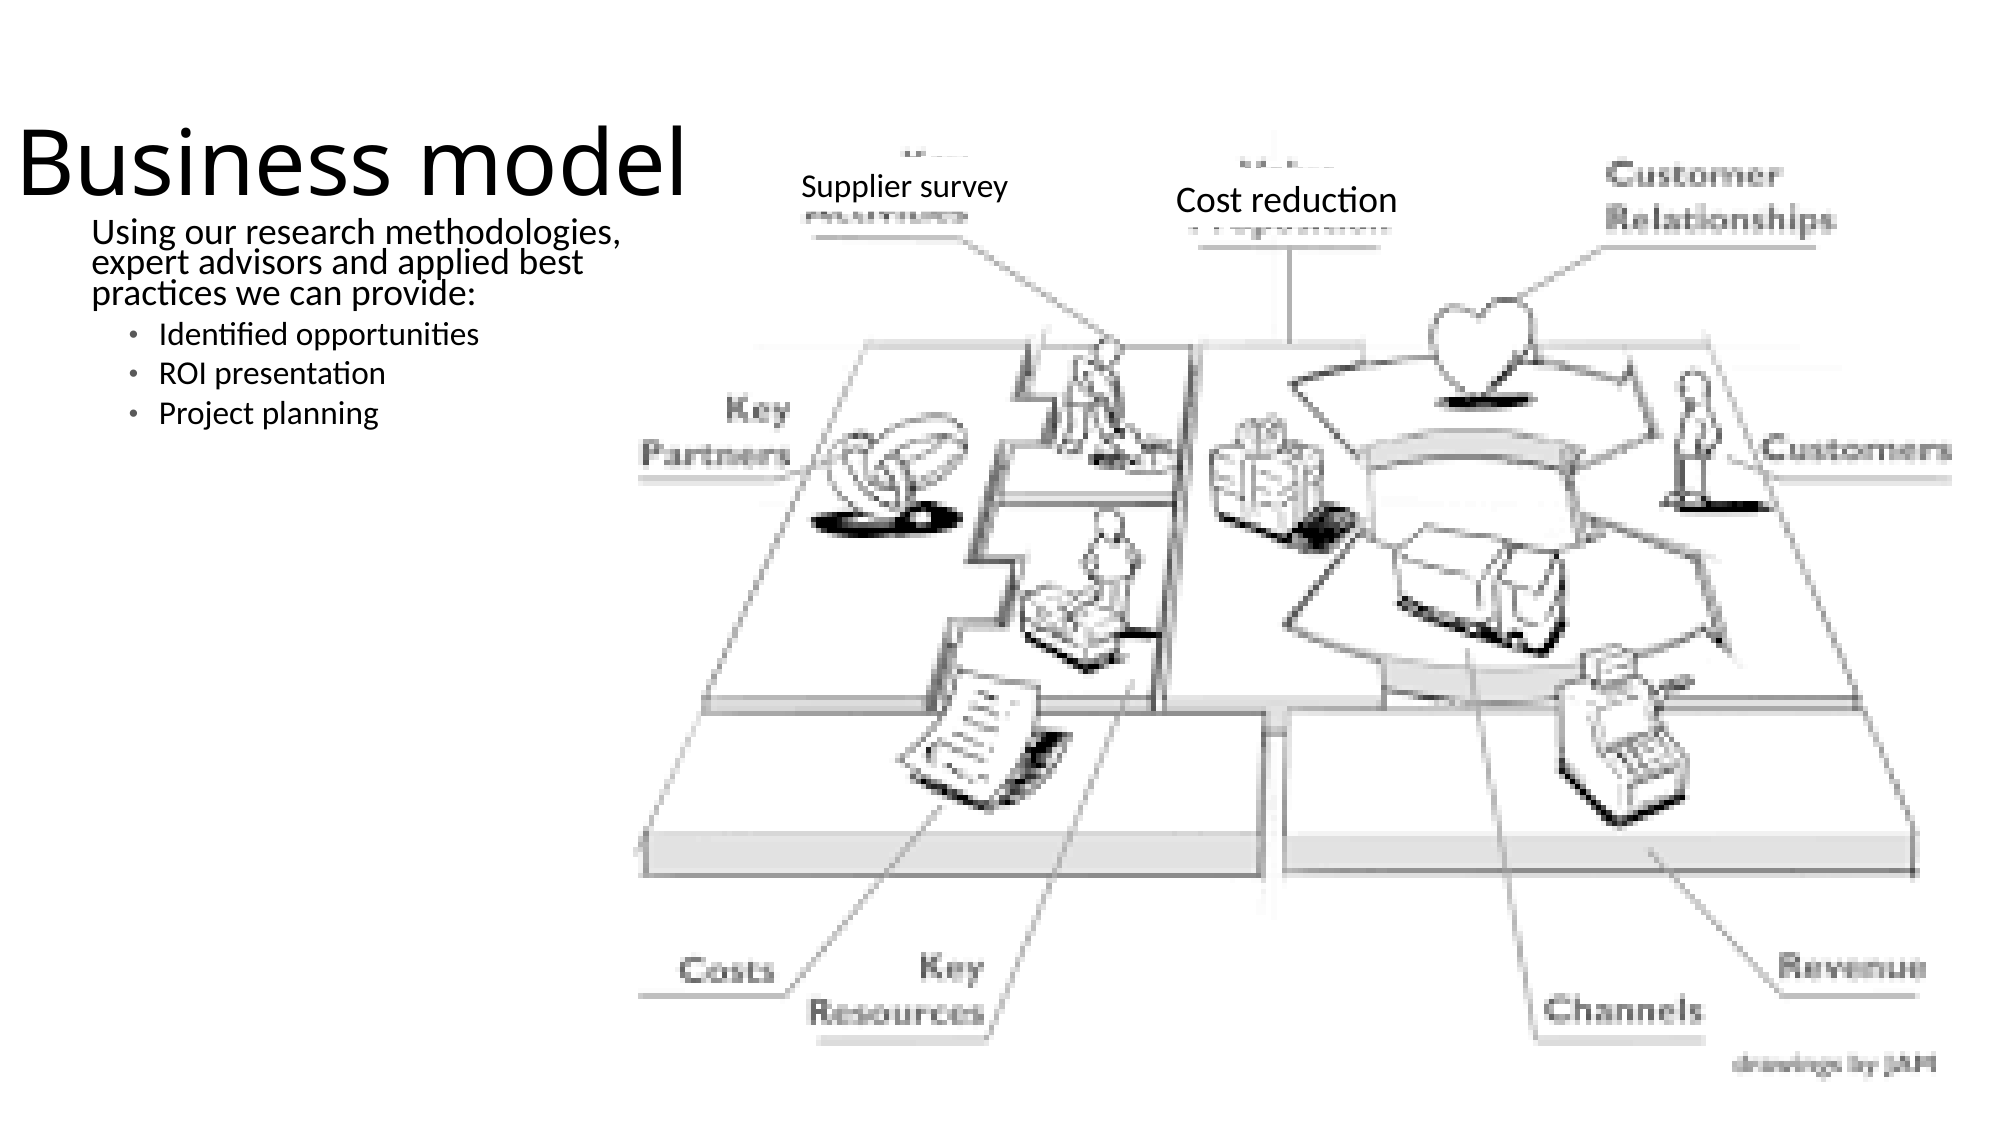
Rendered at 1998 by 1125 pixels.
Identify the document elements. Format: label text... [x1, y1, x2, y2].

title Business model [0, 74, 1000, 250]
picture [623, 99, 1989, 1109]
text_box Using our research methodologies, expert advisors and applied best practices we can provide: Identified opportunities ROI presentation Project planning [23, 250, 623, 638]
